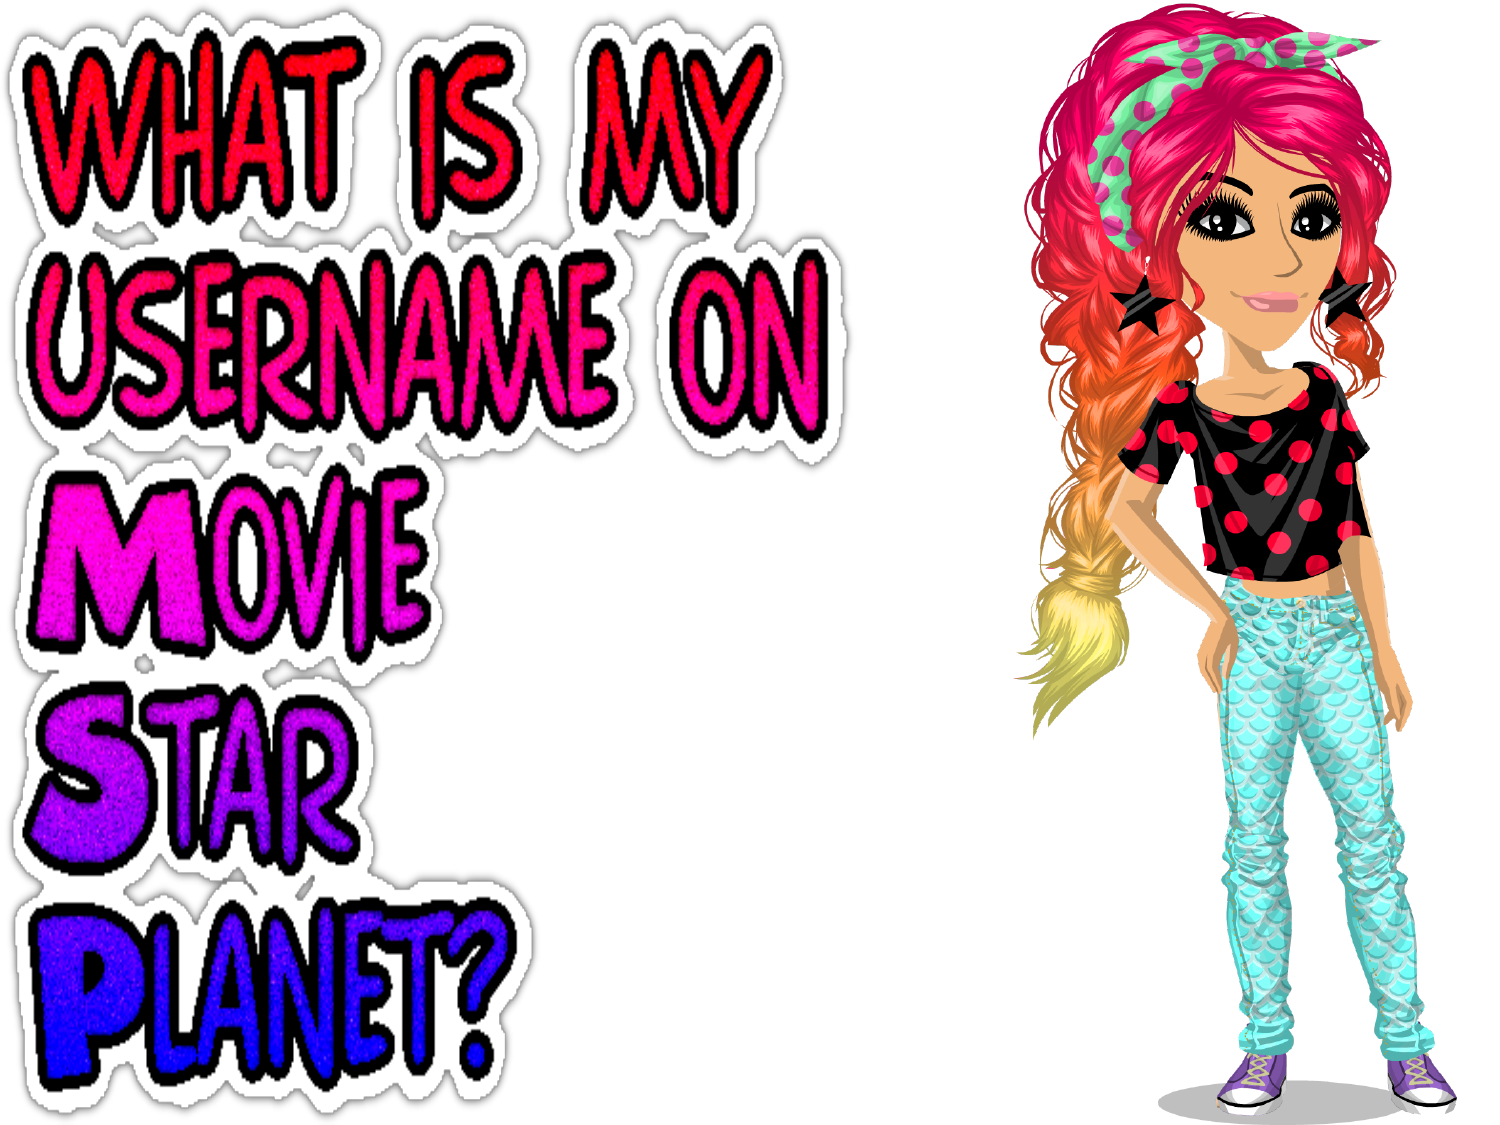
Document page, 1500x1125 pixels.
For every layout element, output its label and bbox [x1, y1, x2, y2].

picture [0, 0, 857, 1125]
picture [1009, 0, 1500, 1125]
